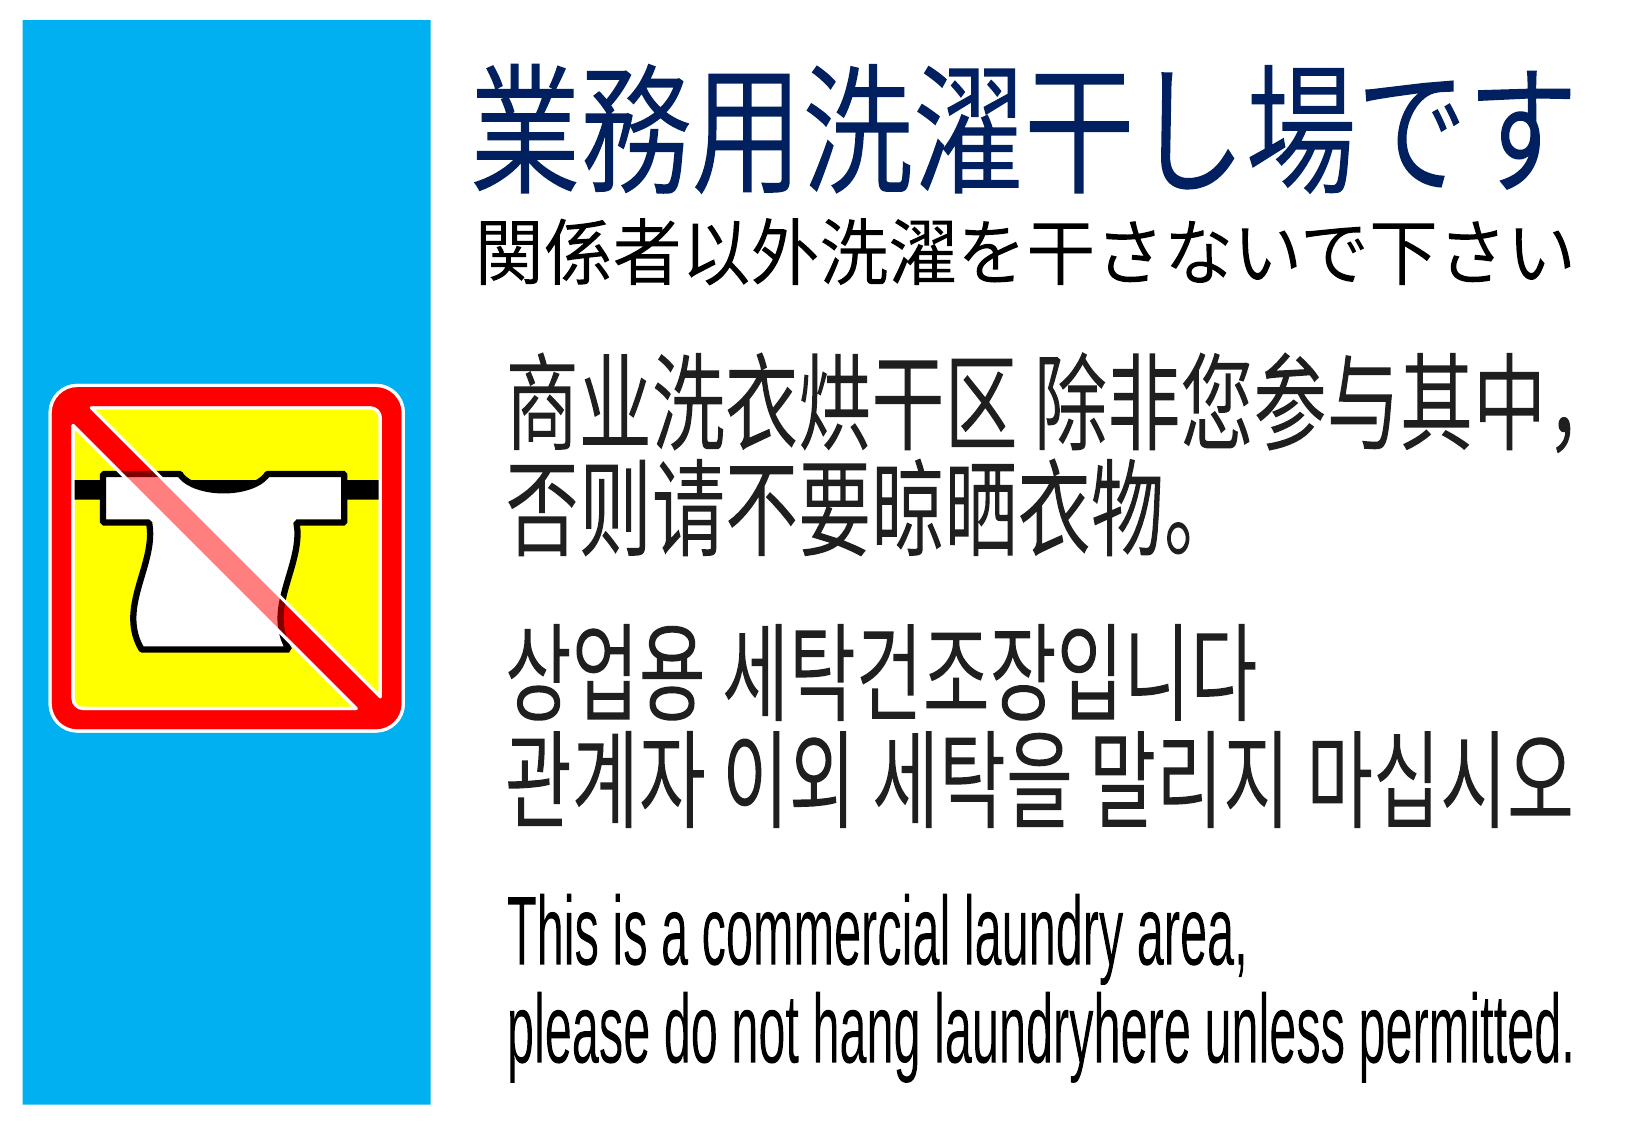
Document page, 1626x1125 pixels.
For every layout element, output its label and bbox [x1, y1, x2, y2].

text_box [49, 385, 404, 732]
text_box [473, 63, 1571, 1084]
text_box [21, 18, 433, 1107]
